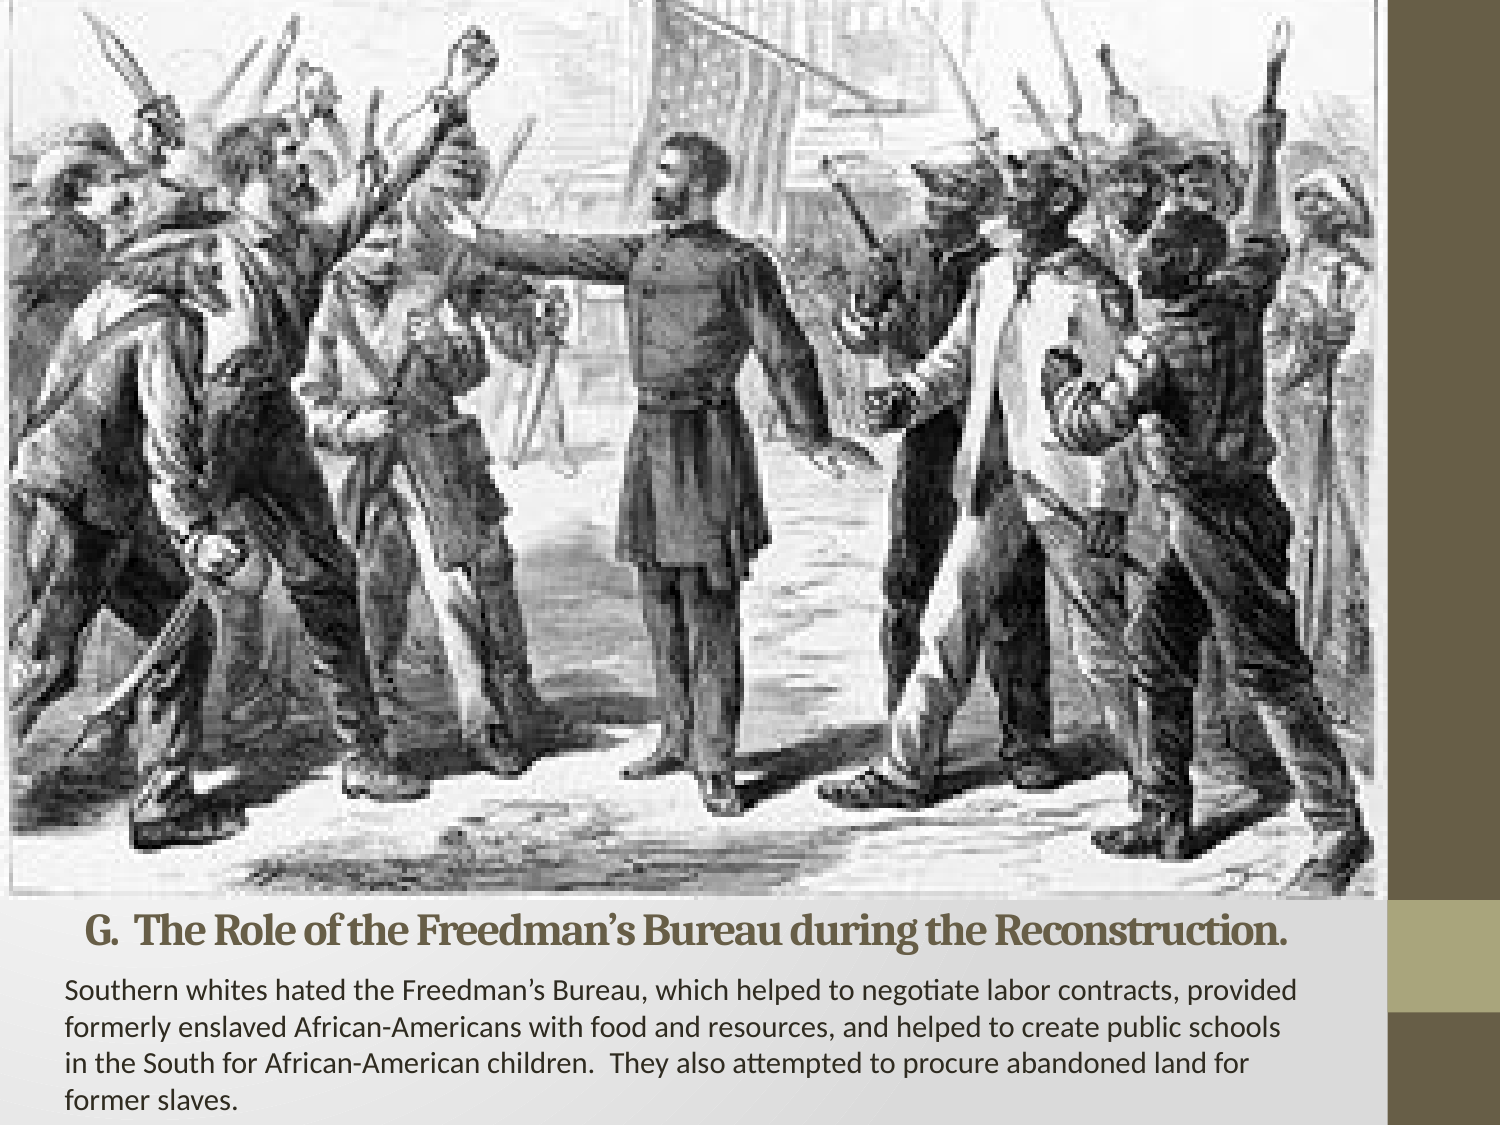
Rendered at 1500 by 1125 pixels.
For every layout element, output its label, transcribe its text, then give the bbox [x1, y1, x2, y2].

title G. The Role of the Freedman’s Bureau during the Reconstruction. [49, 907, 1325, 962]
picture [0, 0, 1388, 901]
list Southern whites hated the Freedman’s Bureau, which helped to negotiate labor contracts, provided formerly enslaved African-Americans with food and resources, and helped to create public schools in the South for African-American children. They also attempted to procure abandoned land for former slaves. [49, 962, 1325, 1125]
